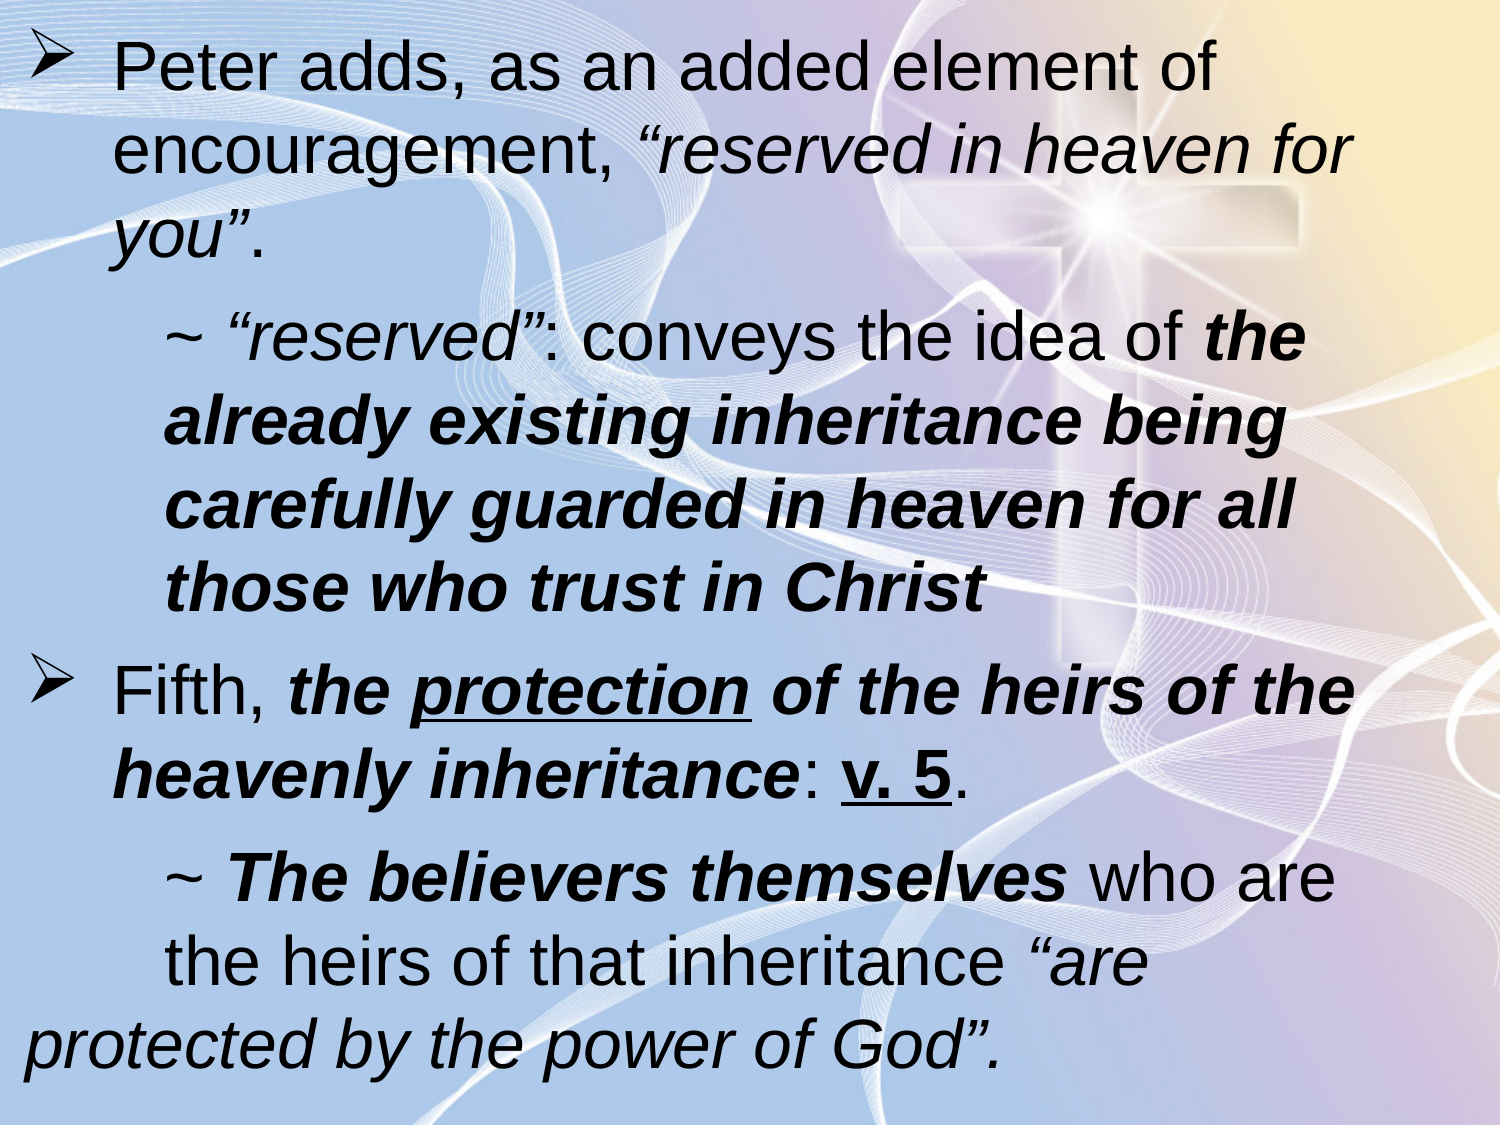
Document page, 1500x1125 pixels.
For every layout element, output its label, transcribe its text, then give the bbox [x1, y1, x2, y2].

picture [0, 0, 1500, 1125]
subtitle Peter adds, as an added element of encouragement, “reserved in heaven for you”. ~ “reserved”: conveys the idea of the already existing inheritance being carefully guarded in heaven for all those who trust in Christ Fifth, the protection of the heirs of the heavenly inheritance: v. 5. ~ The believers themselves who are the heirs of that inheritance “are protected by the power of God”. [10, 13, 1484, 1109]
